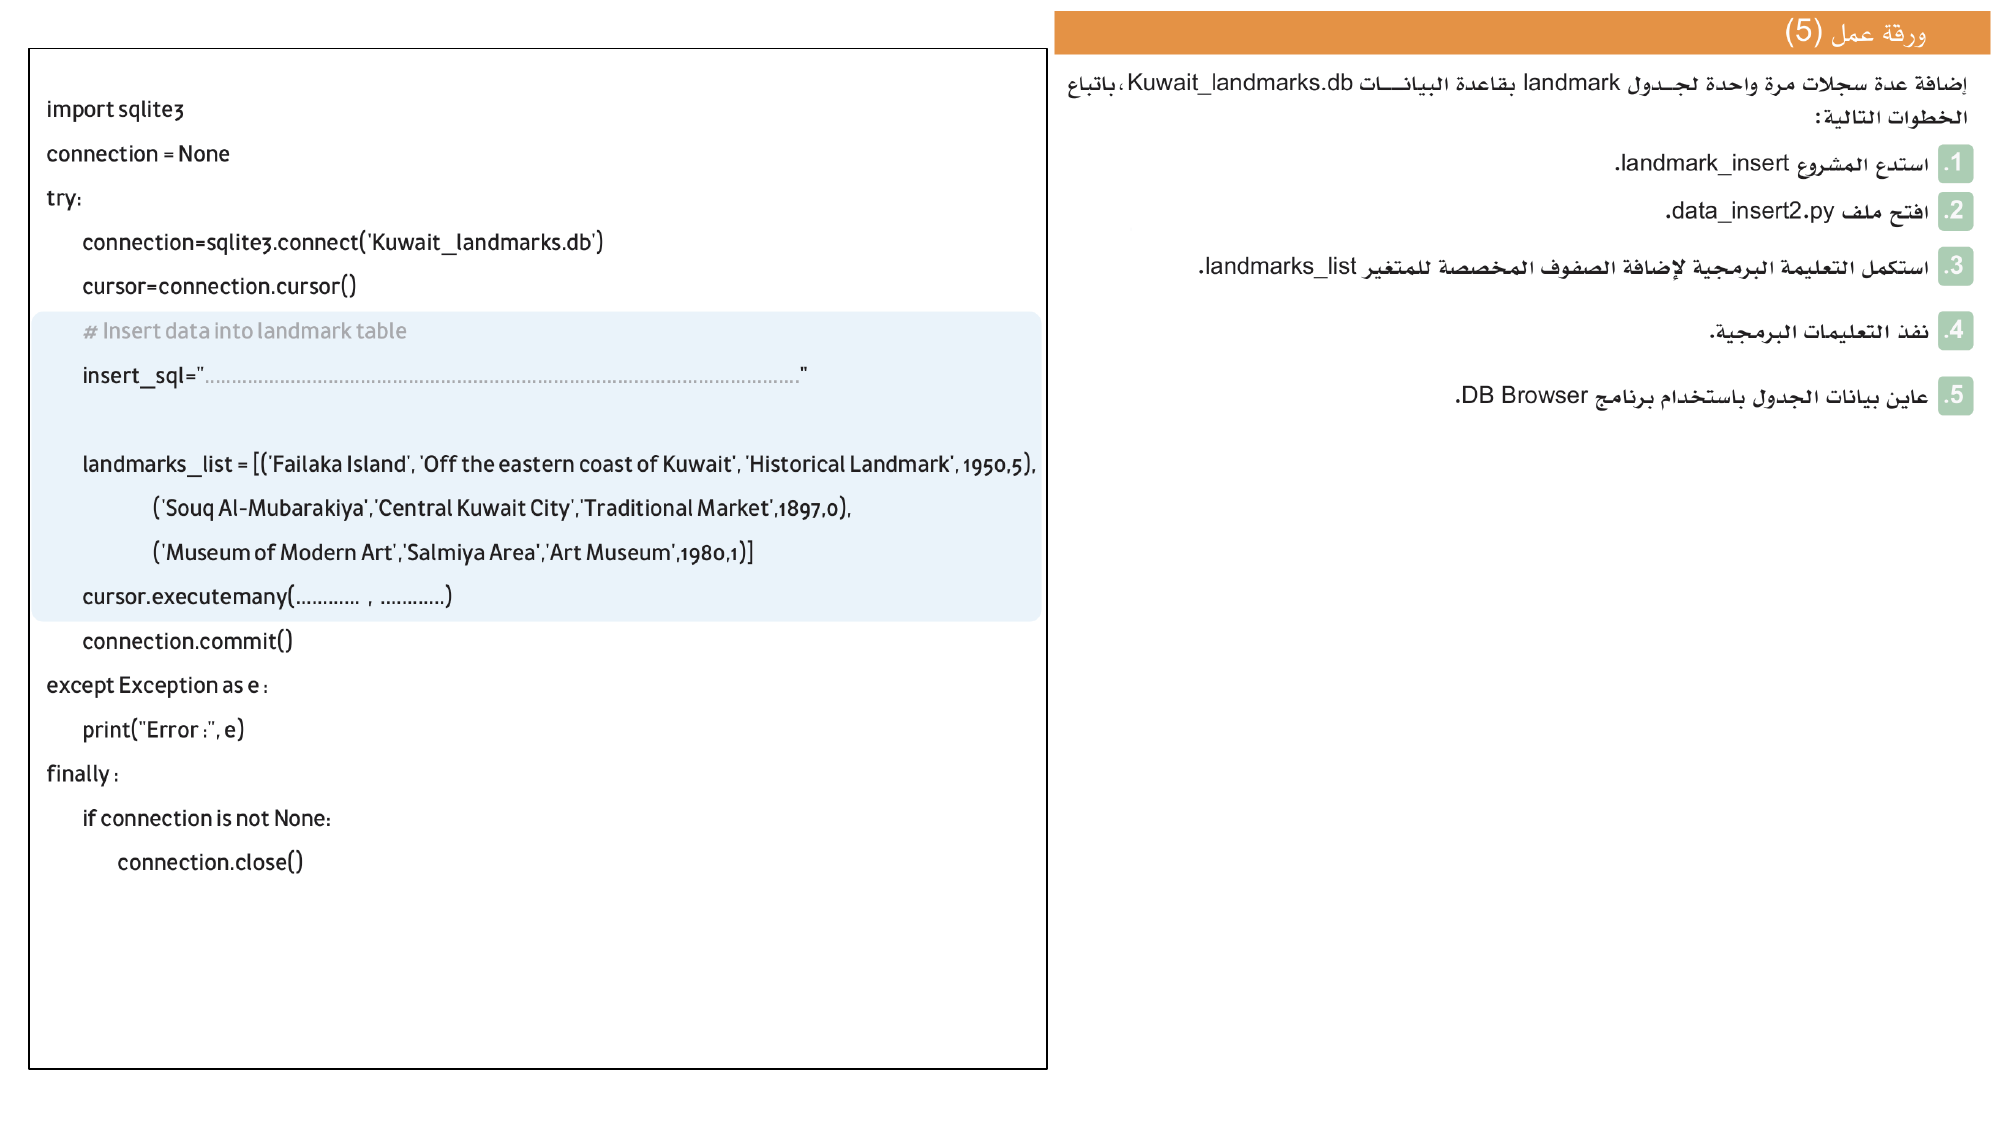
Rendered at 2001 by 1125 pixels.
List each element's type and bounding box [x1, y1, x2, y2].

picture [13, 0, 2000, 894]
text_box [28, 48, 1046, 83]
text_box [28, 894, 1047, 1070]
